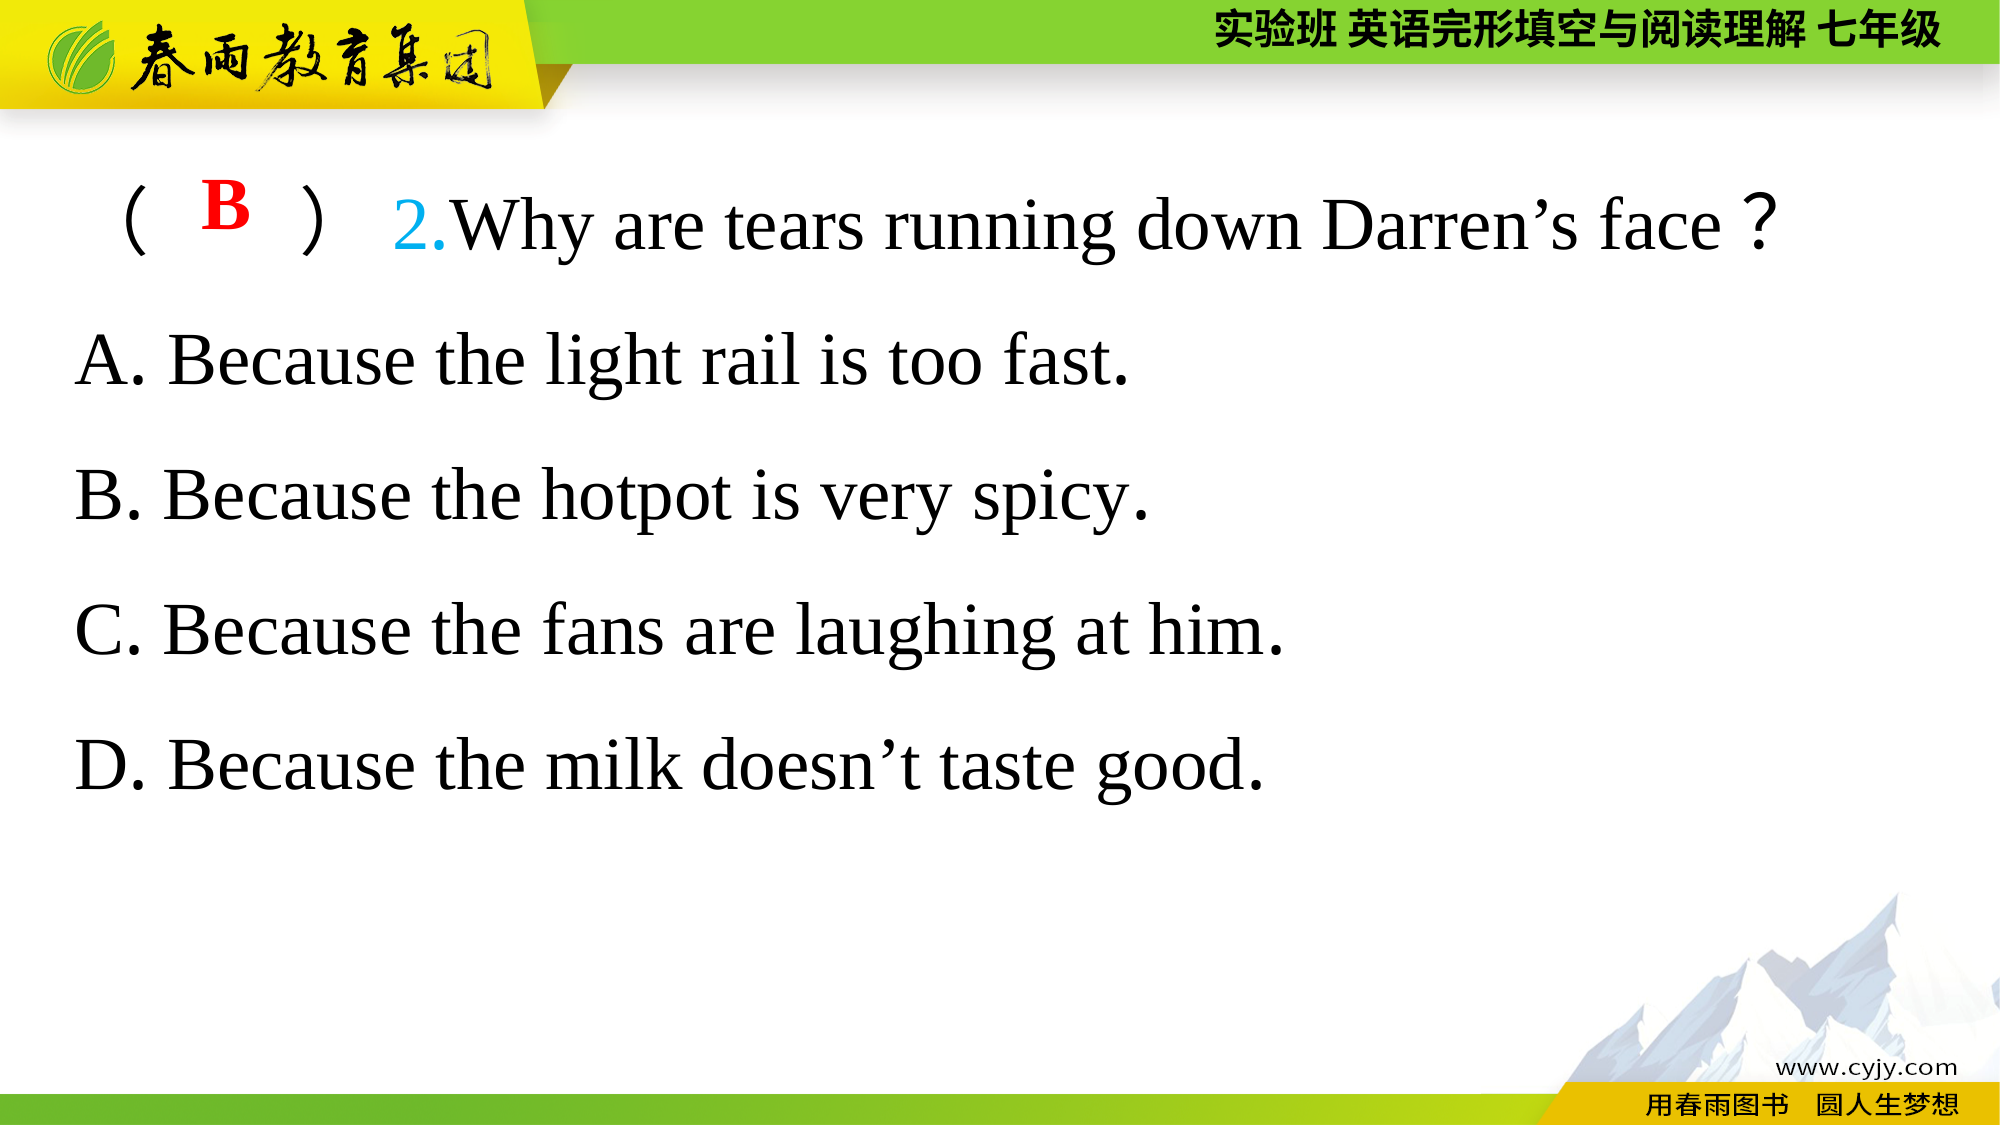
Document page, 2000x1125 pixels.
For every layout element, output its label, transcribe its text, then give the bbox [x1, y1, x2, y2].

list （ ）2.Why are tears running down Darren’s face？ A. Because the light rail is too fast. B. Because the hotpot is very spicy. C. Because the fans are laughing at him. D. Because the milk doesn’t taste good. [59, 122, 1944, 802]
picture [0, 0, 2000, 1125]
text_box B [186, 146, 267, 252]
